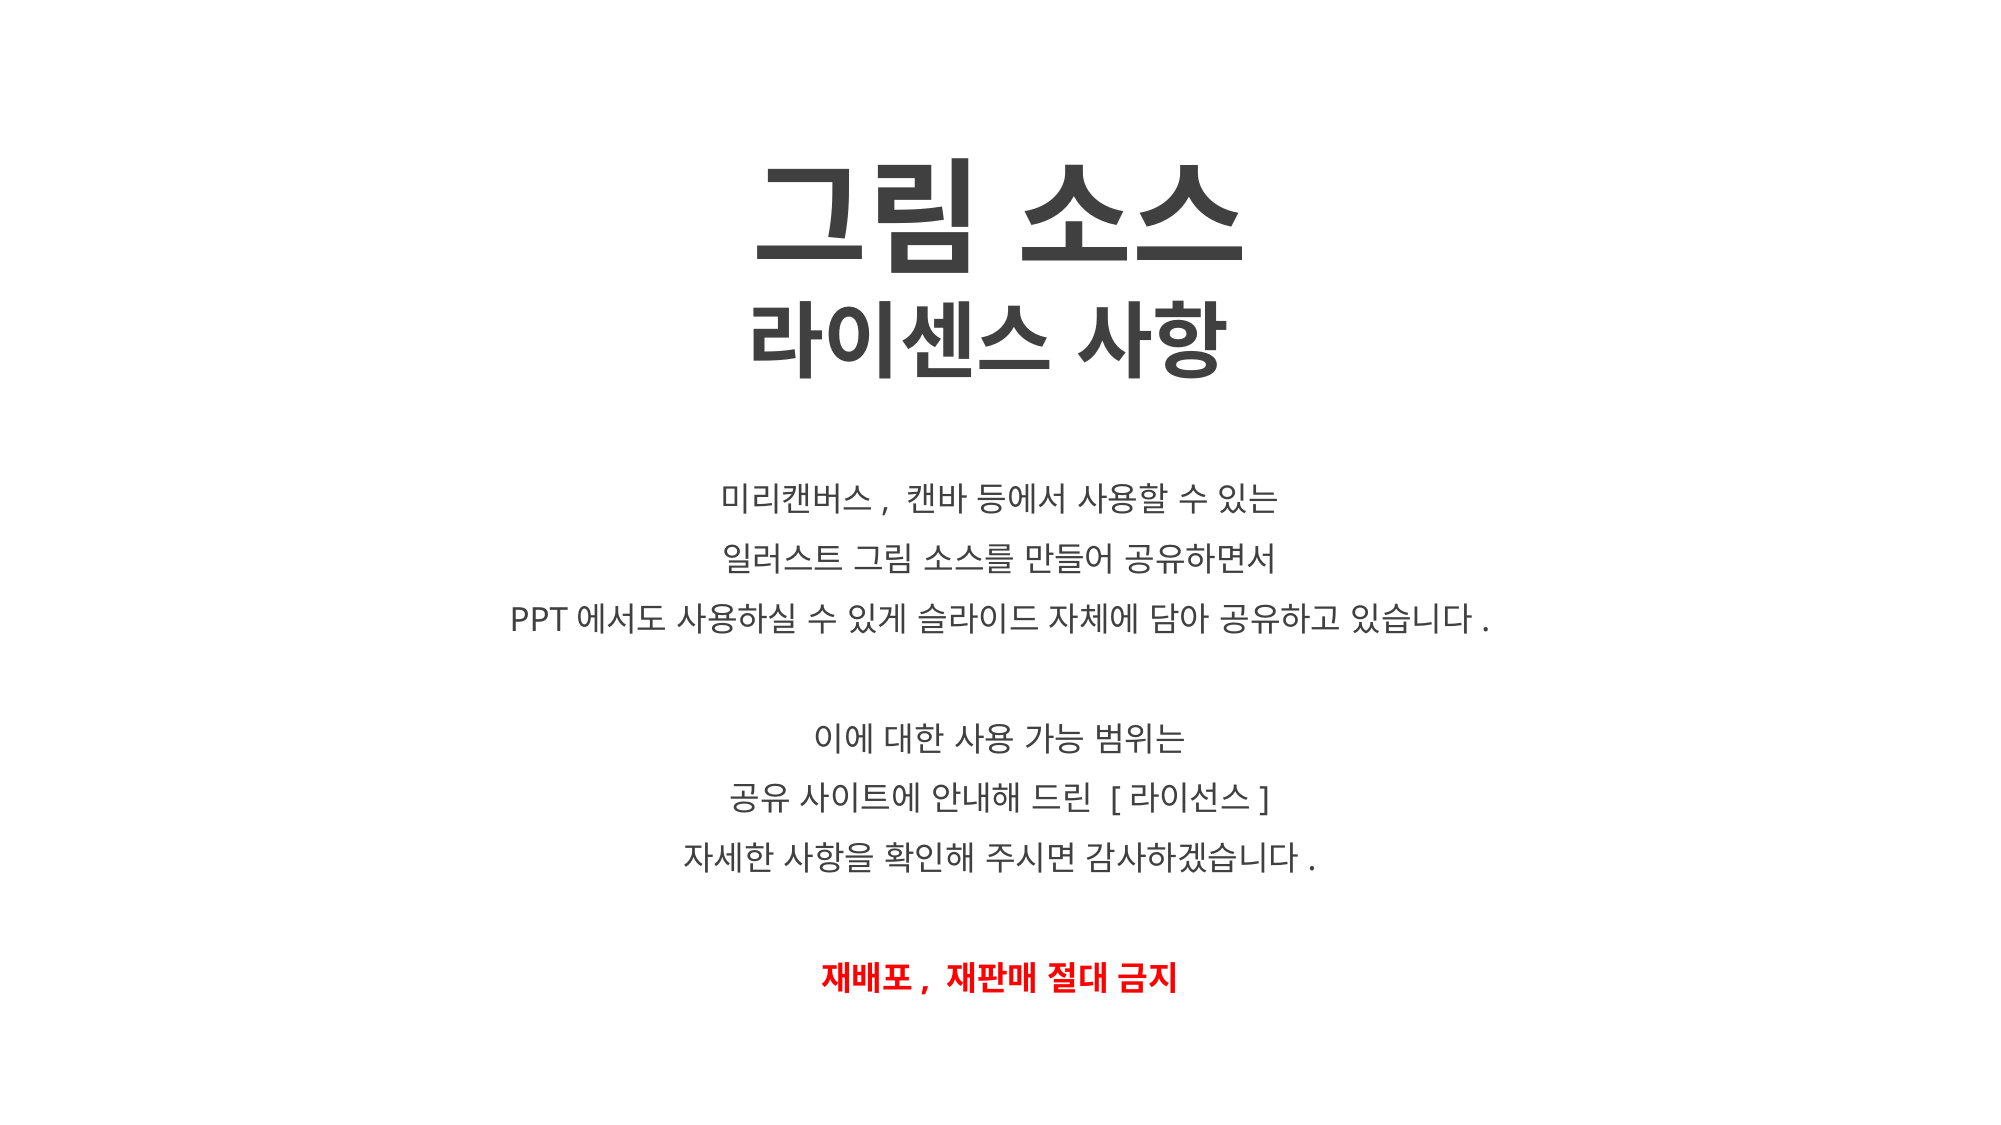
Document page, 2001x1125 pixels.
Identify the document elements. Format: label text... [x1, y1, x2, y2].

text_box 그림 소스 라이센스 사항 미리캔버스, 캔바 등에서 사용할 수 있는 일러스트 그림 소스를 만들어 공유하면서 PPT에서도 사용하실 수 있게 슬라이드 자체에 담아 공유하고 있습니다. 이에 대한 사용 가능 범위는 공유 사이트에 안내해 드린 [라이선스] 자세한 사항을 확인해 주시면 감사하겠습니다. 재배포, 재판매 절대 금지 [0, 130, 2000, 1005]
